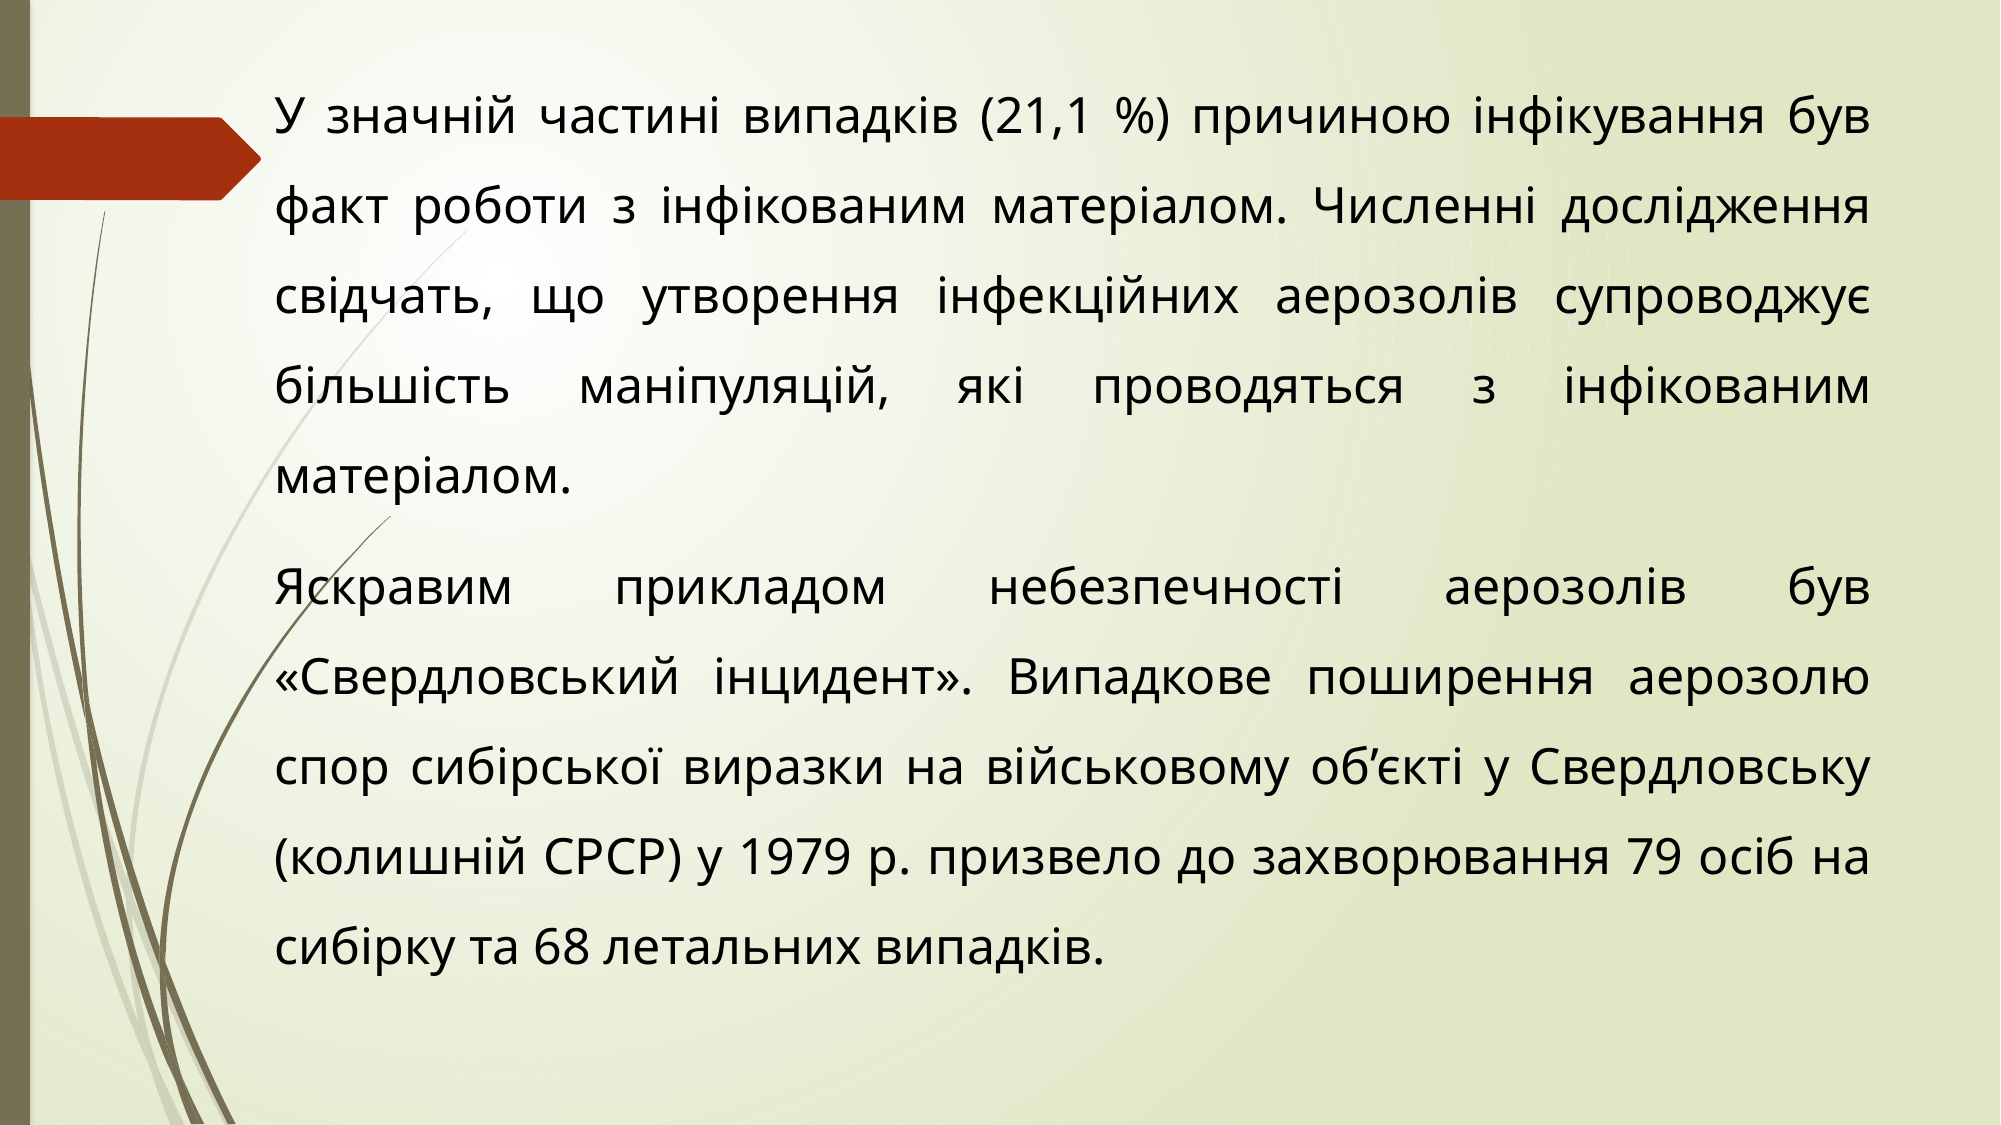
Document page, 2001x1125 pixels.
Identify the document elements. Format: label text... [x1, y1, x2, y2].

list У значній частині випадків (21,1 %) причиною інфікування був факт роботи з інфікованим матеріалом. Численні дослідження свідчать, що утворення інфекційних аерозолів супроводжує більшість маніпуляцій, які проводяться з інфікованим матеріалом. Яскравим прикладом небезпечності аерозолів був «Свердловський інцидент». Випадкове поширення аерозолю спор сибірської виразки на військовому об’єкті у Свердловську (колишній СРСР) у 1979 р. призвело до захворювання 79 осіб на сибірку та 68 летальних випадків. [259, 45, 1888, 1125]
